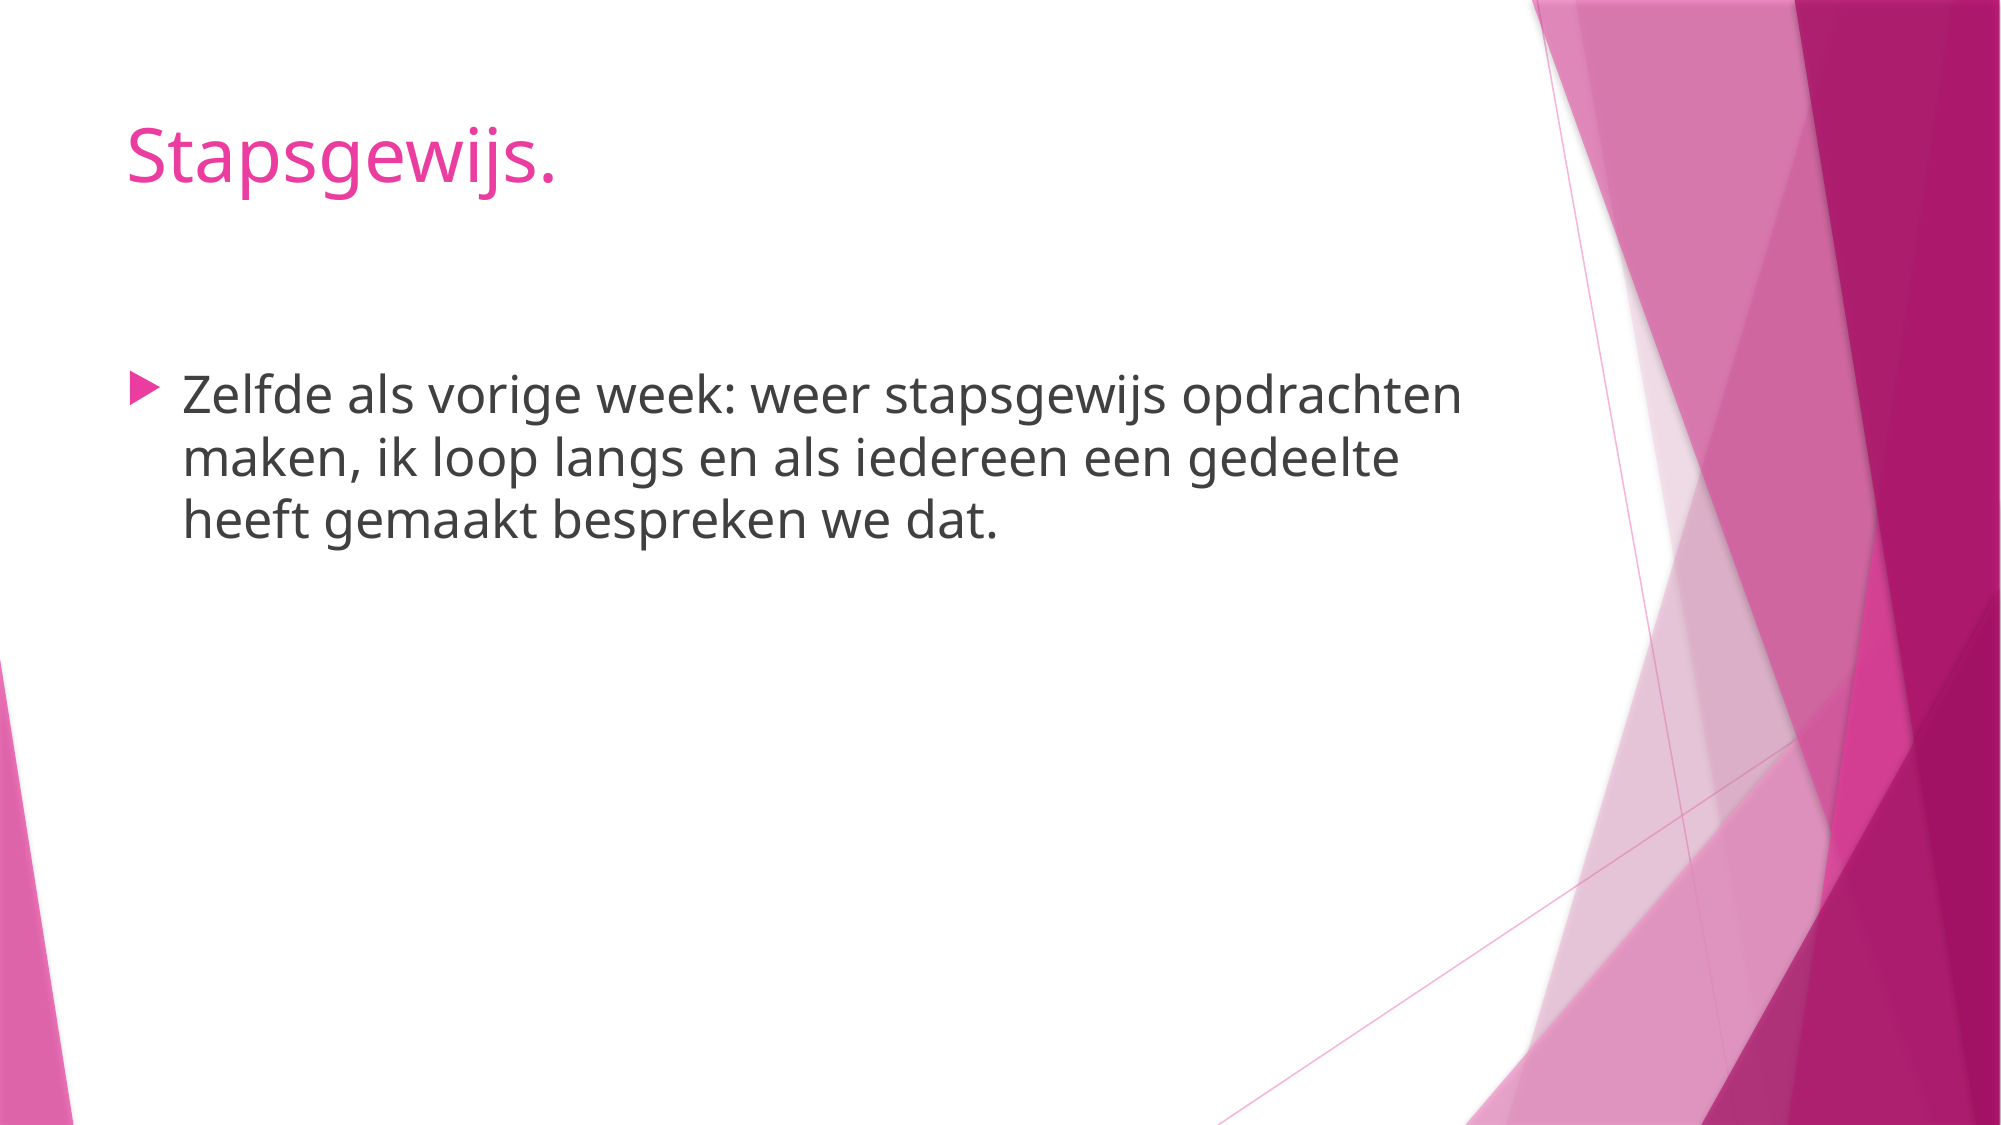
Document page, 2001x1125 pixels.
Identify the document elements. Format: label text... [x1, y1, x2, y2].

list Zelfde als vorige week: weer stapsgewijs opdrachten maken, ik loop langs en als iedereen een gedeelte heeft gemaakt bespreken we dat. [111, 354, 1522, 992]
title Stapsgewijs. [111, 99, 1522, 317]
